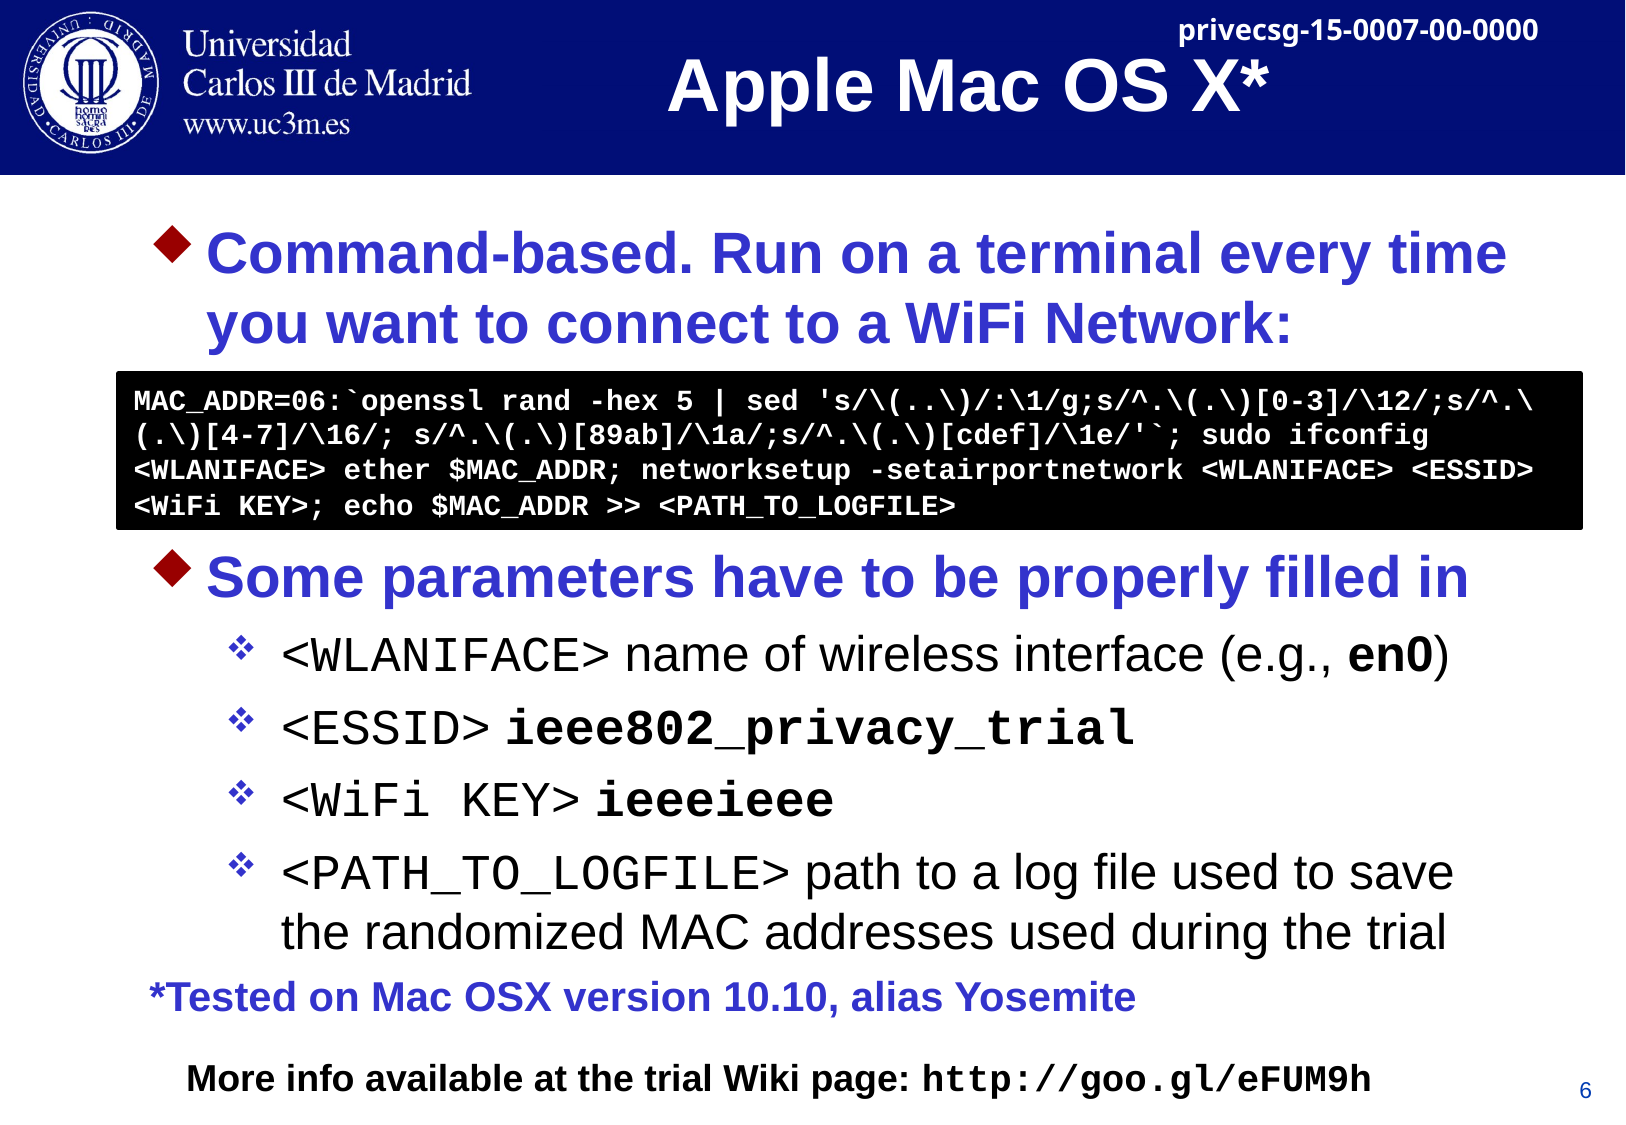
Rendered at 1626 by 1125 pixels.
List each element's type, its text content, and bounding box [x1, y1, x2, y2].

title Apple Mac OS X* [448, 46, 1489, 129]
picture [0, 0, 1626, 175]
text_box More info available at the trial Wiki page: http://goo.gl/eFUM9h [171, 1046, 1387, 1107]
text_box MAC_ADDR=06:`openssl rand -hex 5 | sed 's/\(..\)/:\1/g;s/^.\(.\)[0-3]/\12/;s/^.\(.\)[4-7]/\16/; s/^.\(.\)[89ab]/\1a/;s/^.\(.\)[cdef]/\1e/'`; sudo ifconfig <WLANIFACE> ether $MAC_ADDR; networksetup -setairportnetwork <WLANIFACE> <ESSID> <WiFi KEY>; echo $MAC_ADDR >> <PATH_TO_LOGFILE> [118, 373, 1581, 529]
list Command-based. Run on a terminal every time you want to connect to a WiFi Network: Some parameters have to be properly filled in <WLANIFACE> name of wireless interface (e.g., en0) <ESSID> ieee802_privacy_trial <WiFi KEY> ieeeieee <PATH_TO_LOGFILE> path to a log file used to save the randomized MAC addresses used during the trial *Tested on Mac OSX version 10.10, alias Yosemite [134, 207, 1542, 373]
list Command-based. Run on a terminal every time you want to connect to a WiFi Network: Some parameters have to be properly filled in <WLANIFACE> name of wireless interface (e.g., en0) <ESSID> ieee802_privacy_trial <WiFi KEY> ieeeieee <PATH_TO_LOGFILE> path to a log file used to save the randomized MAC addresses used during the trial *Tested on Mac OSX version 10.10, alias Yosemite [134, 529, 1542, 1036]
